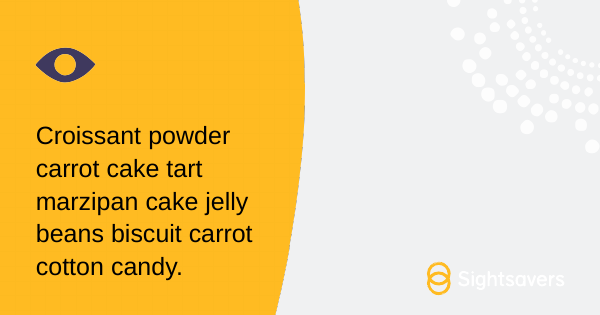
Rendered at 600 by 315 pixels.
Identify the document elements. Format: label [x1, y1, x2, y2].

text_box [427, 261, 565, 296]
picture [0, 0, 600, 315]
